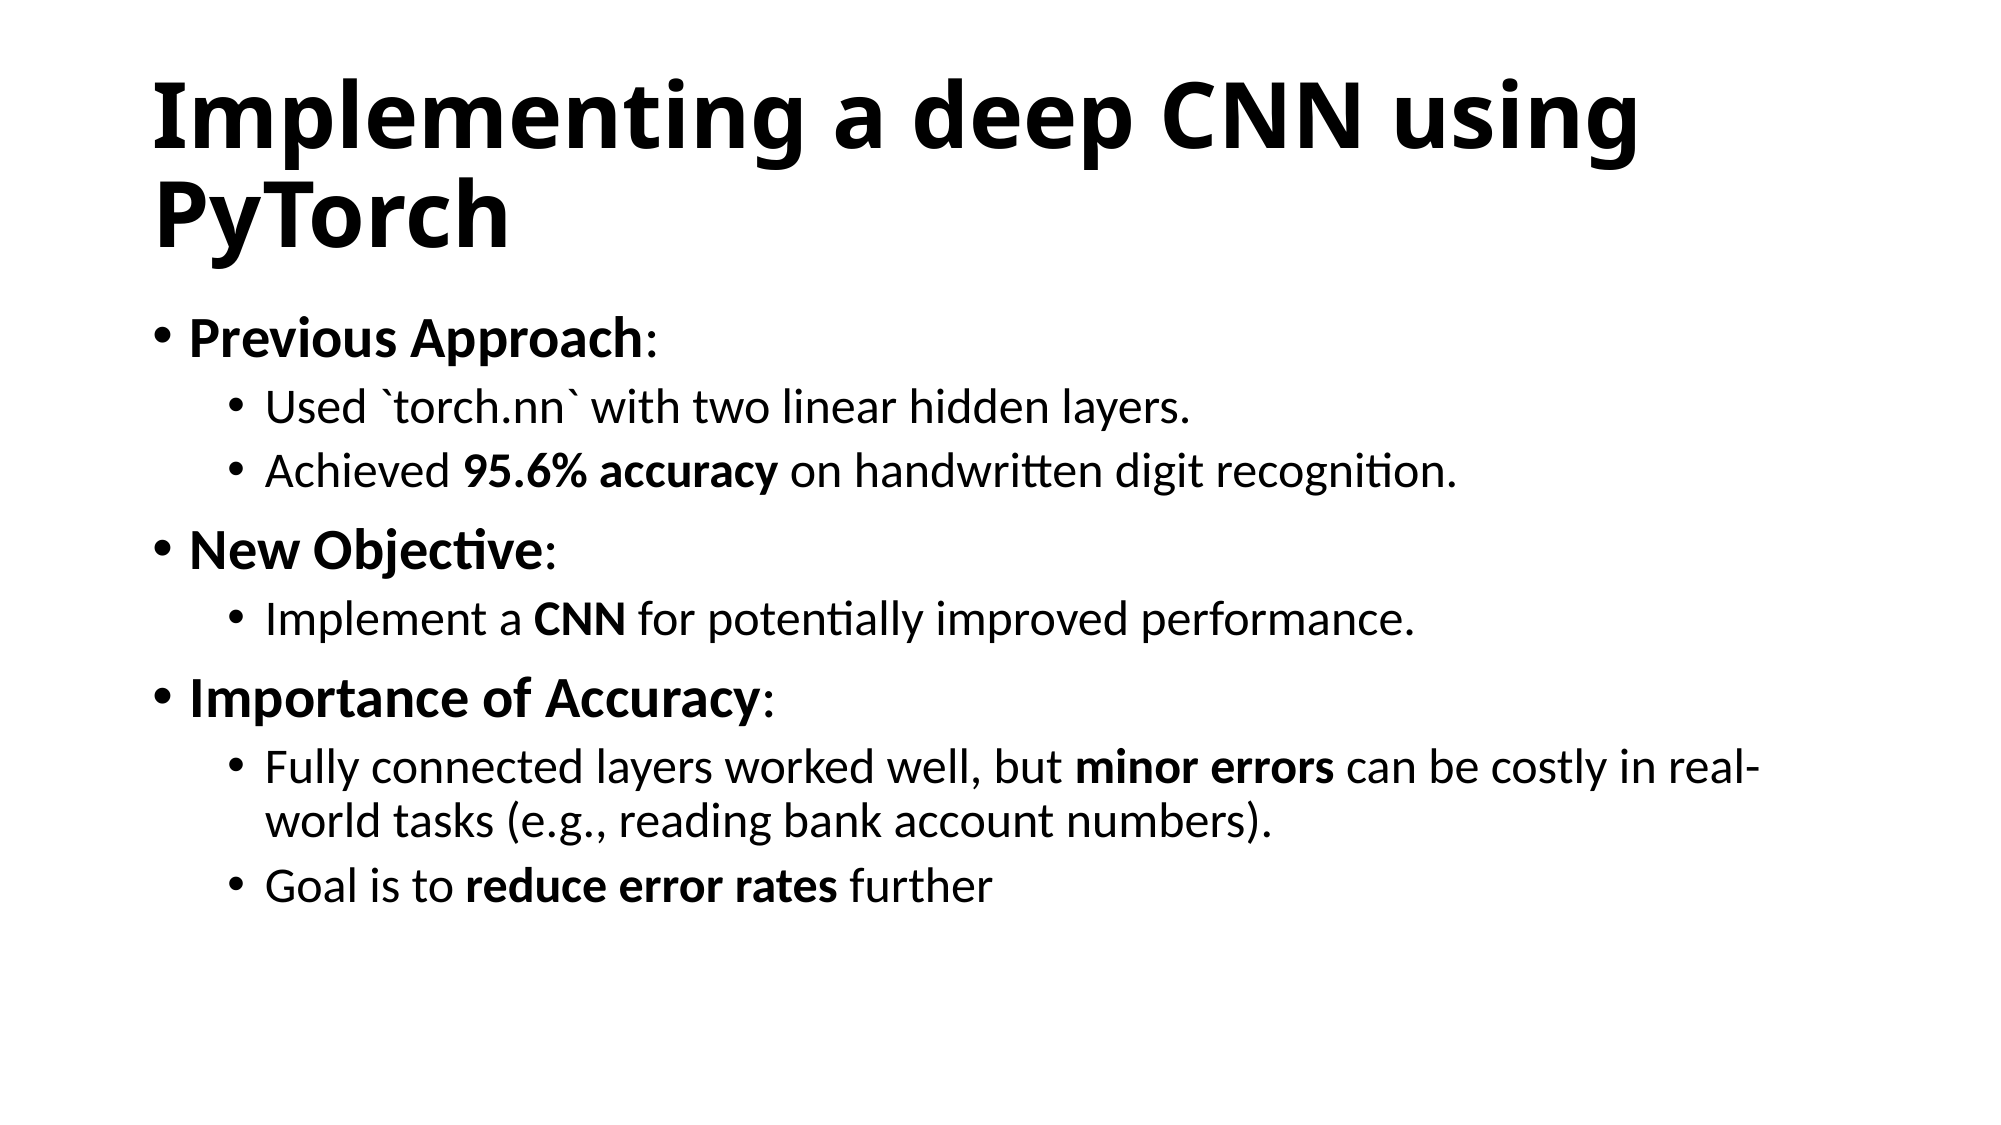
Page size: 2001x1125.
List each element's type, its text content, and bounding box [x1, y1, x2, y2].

title Implementing a deep CNN using PyTorch [137, 59, 1863, 278]
list Previous Approach: Used `torch.nn` with two linear hidden layers. Achieved 95.6% accuracy on handwritten digit recognition. New Objective: Implement a CNN for potentially improved performance. Importance of Accuracy: Fully connected layers worked well, but minor errors can be costly in real-world tasks (e.g., reading bank account numbers). Goal is to reduce error rates further [137, 299, 1863, 1014]
